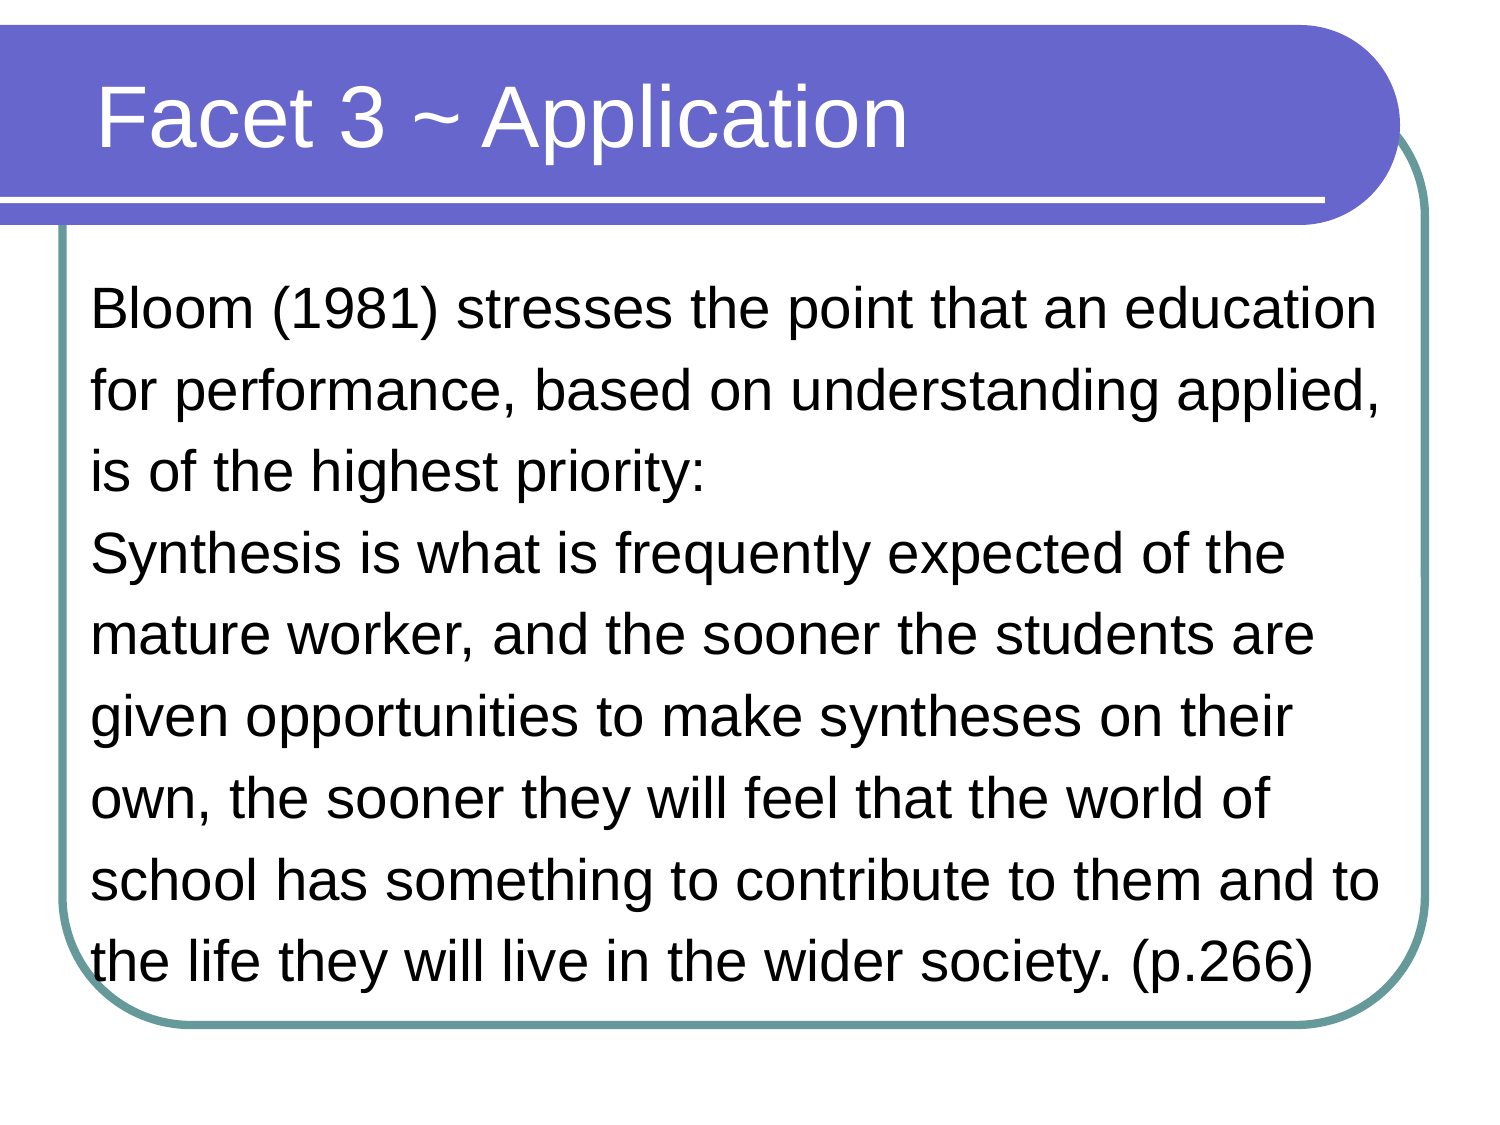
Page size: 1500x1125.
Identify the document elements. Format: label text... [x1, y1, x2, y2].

title Facet 3 ~ Application [31, 37, 1348, 188]
list Bloom (1981) stresses the point that an education for performance, based on understanding applied, is of the highest priority: Synthesis is what is frequently expected of the mature worker, and the sooner the students are given opportunities to make syntheses on their own, the sooner they will feel that the world of school has something to contribute to them and to the life they will live in the wider society. (p.266) [74, 262, 1401, 988]
